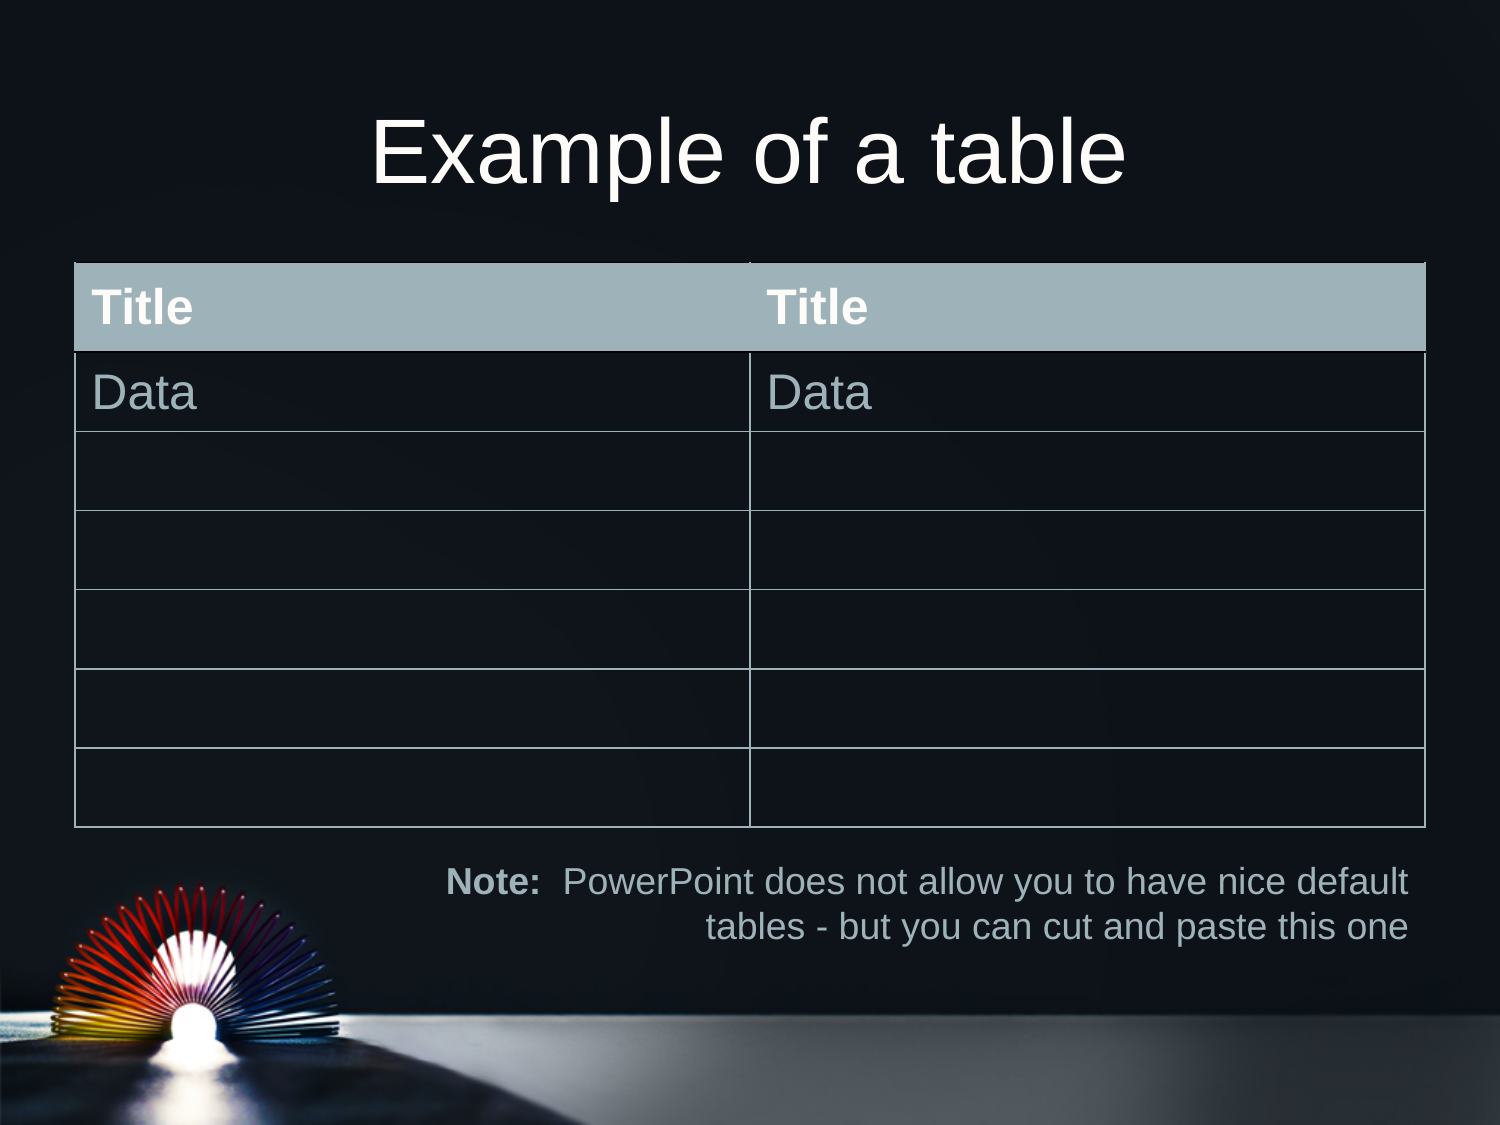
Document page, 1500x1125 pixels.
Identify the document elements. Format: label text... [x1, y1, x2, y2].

picture [0, 0, 1500, 1125]
table_cell [751, 511, 1424, 589]
table_cell [76, 590, 749, 668]
table_header Title [76, 263, 749, 351]
table_cell [751, 432, 1424, 510]
table_cell [751, 590, 1424, 668]
table_cell [751, 749, 1424, 826]
table_cell [76, 670, 749, 747]
table_cell [76, 749, 749, 826]
table_cell [76, 511, 749, 589]
table_cell [76, 432, 749, 510]
table_cell Data [751, 353, 1424, 431]
table_header Title [751, 263, 1424, 351]
text_box Note: PowerPoint does not allow you to have nice default tables - but you can cut and paste this one [415, 849, 1424, 955]
table_cell Data [76, 353, 749, 431]
table_cell [751, 670, 1424, 747]
title Example of a table [75, 53, 1425, 242]
